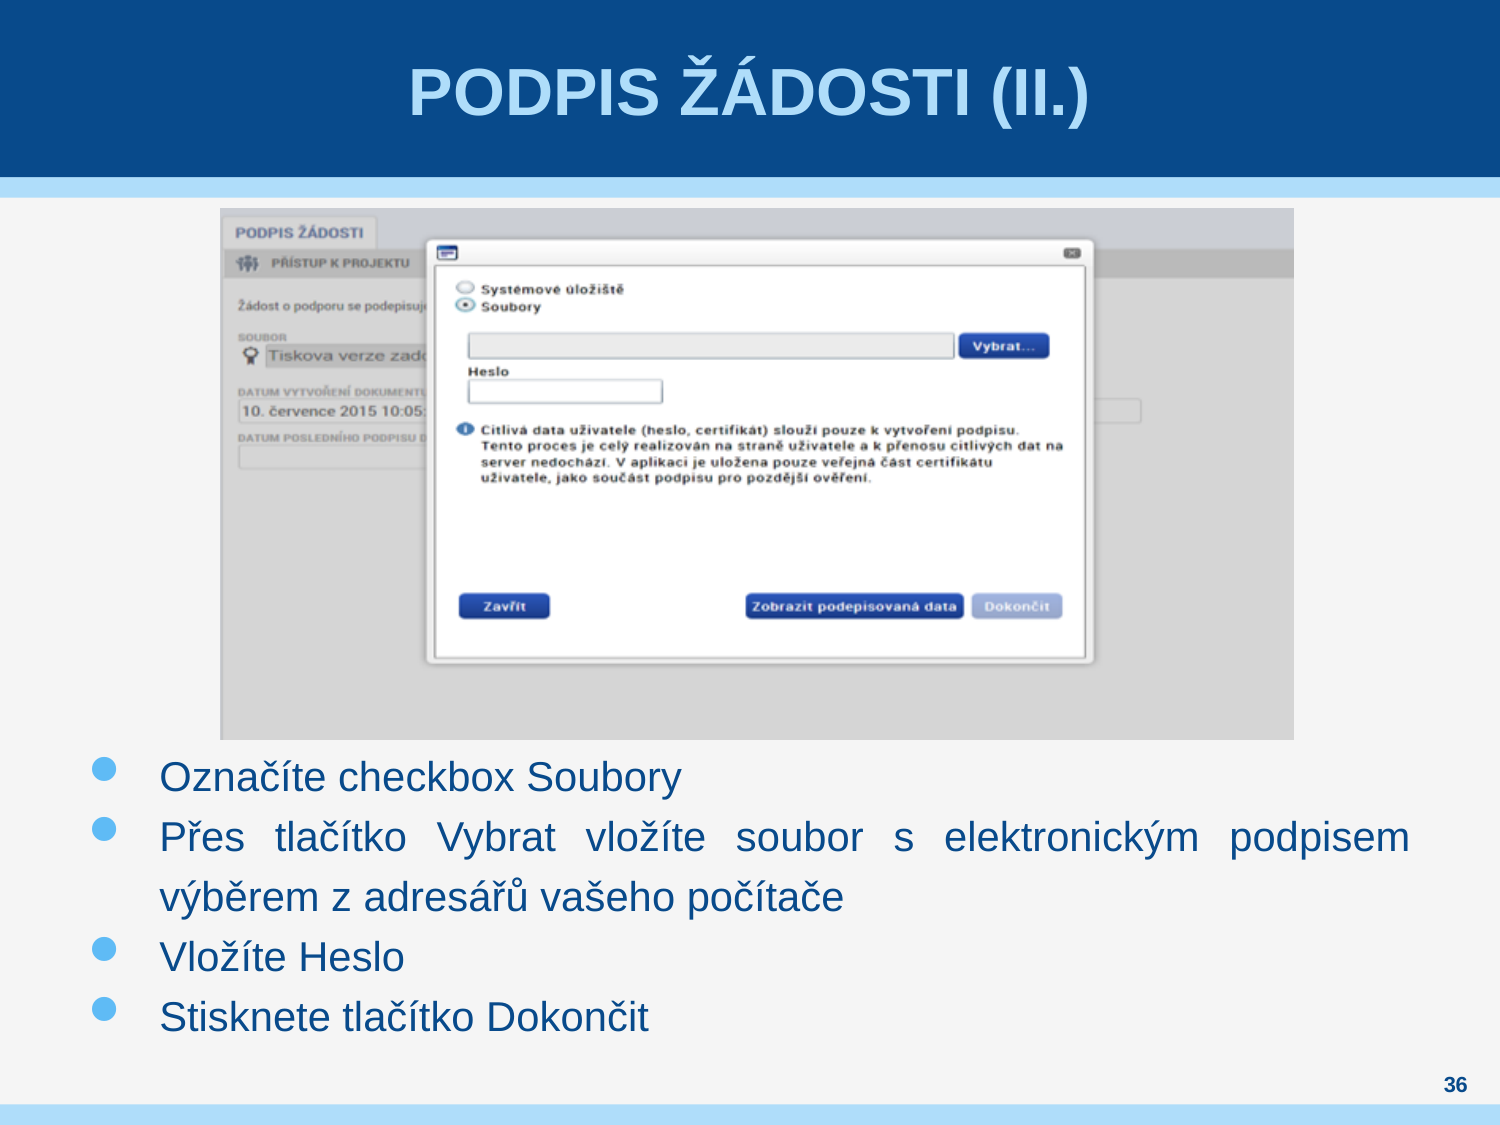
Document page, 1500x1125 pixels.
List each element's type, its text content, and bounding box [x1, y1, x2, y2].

picture [220, 207, 1294, 741]
title podpis žádosti (II.) [59, 0, 1441, 178]
list Označíte checkbox Soubory Přes tlačítko Vybrat vložíte soubor s elektronickým podpisem výběrem z adresářů vašeho počítače Vložíte Heslo Stisknete tlačítko Dokončit [88, 739, 1412, 1059]
slide_number 36 [1417, 1068, 1495, 1099]
